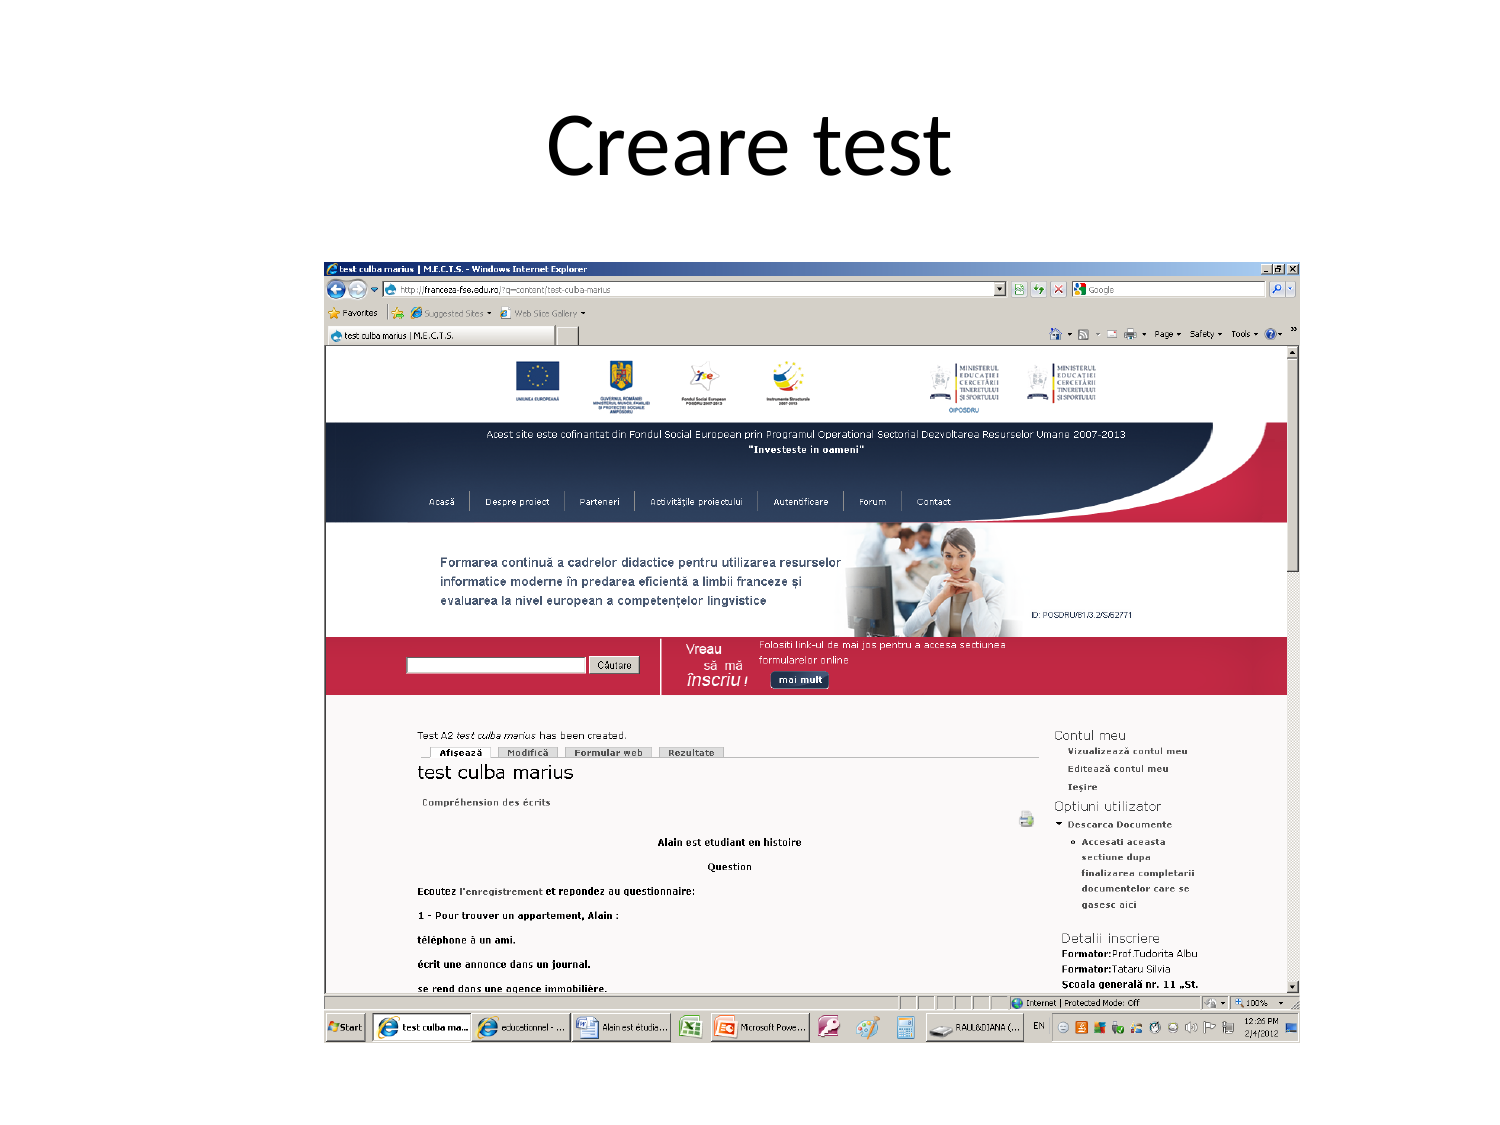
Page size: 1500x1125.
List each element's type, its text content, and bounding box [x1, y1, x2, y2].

picture [324, 262, 1301, 1043]
title Creare test [75, 45, 1425, 233]
